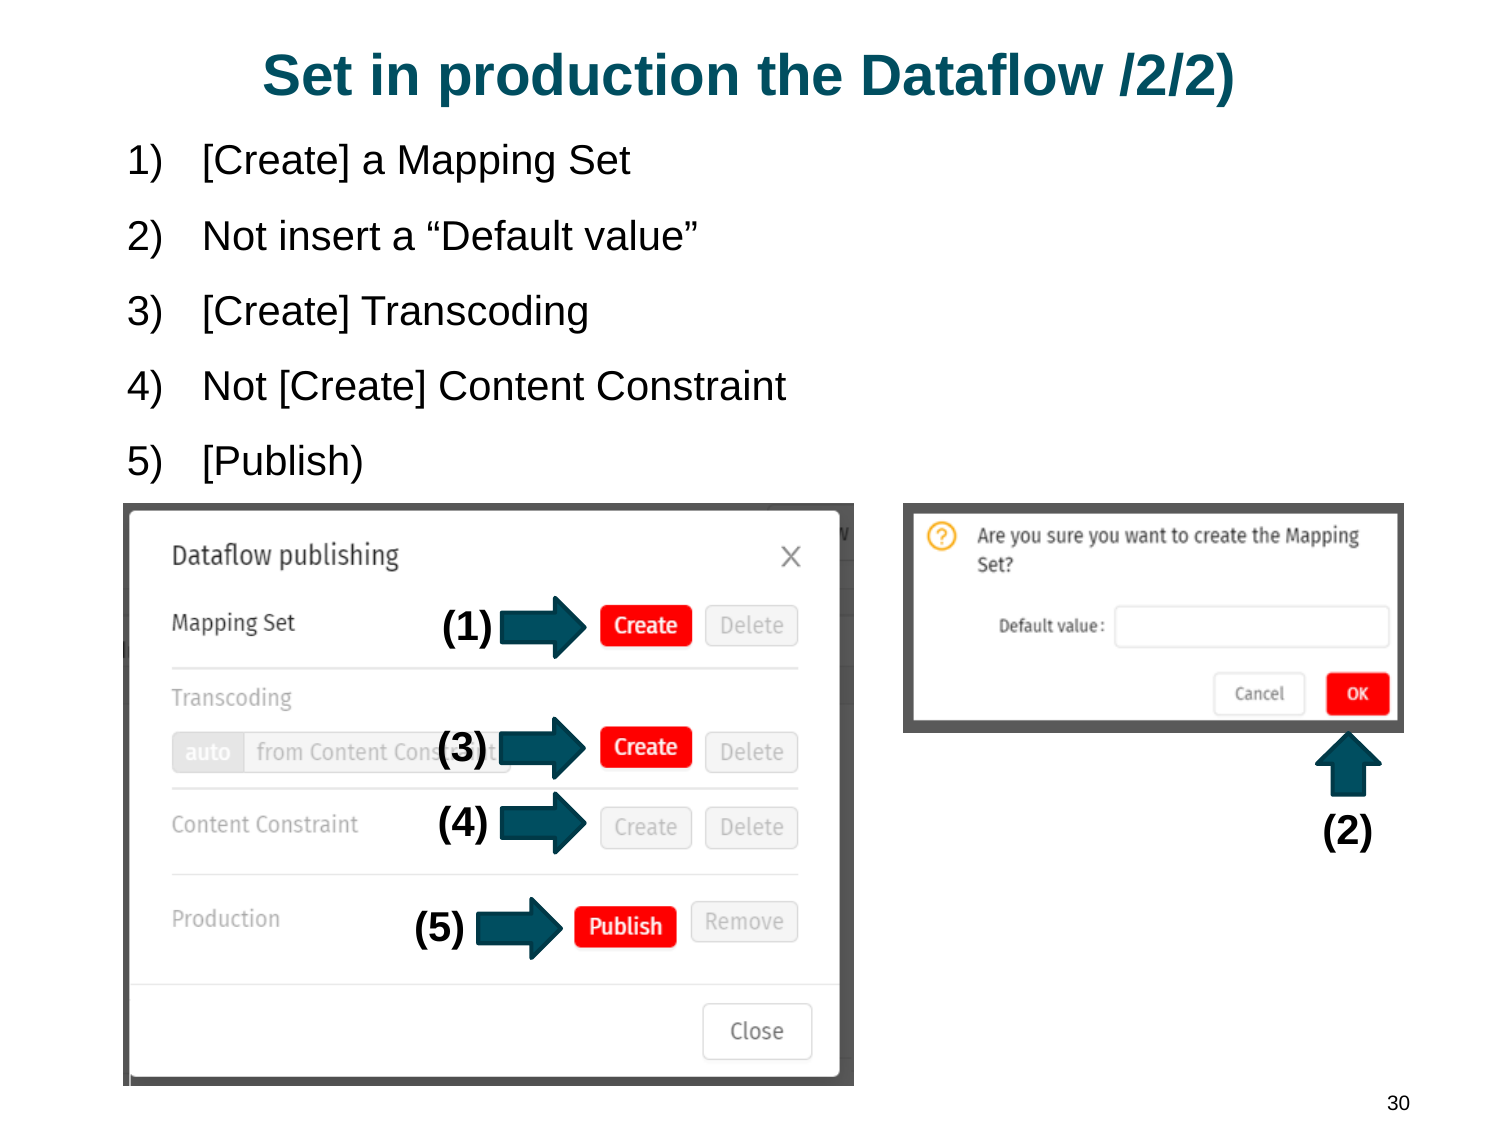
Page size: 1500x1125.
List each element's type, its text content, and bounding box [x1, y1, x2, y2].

picture [123, 503, 854, 1086]
text_box [1314, 742, 1382, 795]
text_box (2) [1307, 795, 1389, 861]
picture [903, 503, 1404, 734]
title Set in production the Dataflow /2/2) [75, 20, 1425, 125]
text_box [Create] a Mapping Set Not insert a “Default value” [Create] Transcoding Not [Create] Content Constraint [Publish) [112, 126, 1465, 491]
slide_number 30 [1074, 1082, 1425, 1125]
